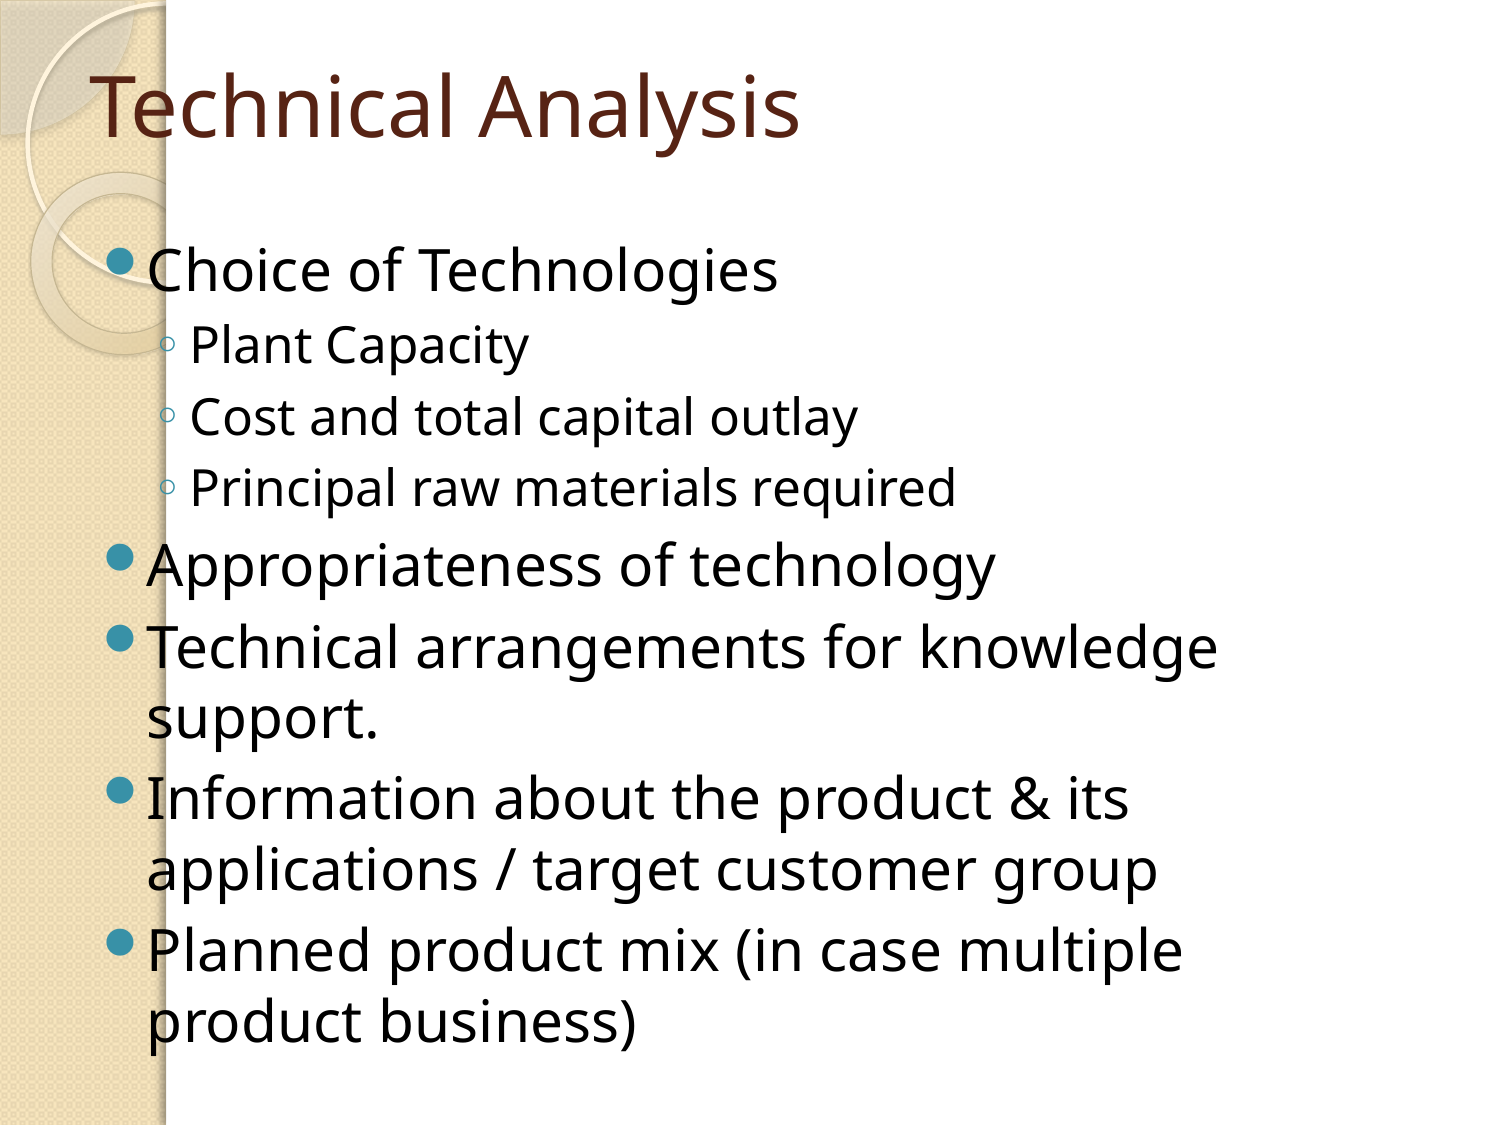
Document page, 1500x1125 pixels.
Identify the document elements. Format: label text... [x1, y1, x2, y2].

list Choice of Technologies Plant Capacity Cost and total capital outlay Principal raw materials required Appropriateness of technology Technical arrangements for knowledge support. Information about the product & its applications / target customer group Planned product mix (in case multiple product business) [75, 224, 1425, 1063]
title Technical Analysis [75, 45, 1425, 163]
